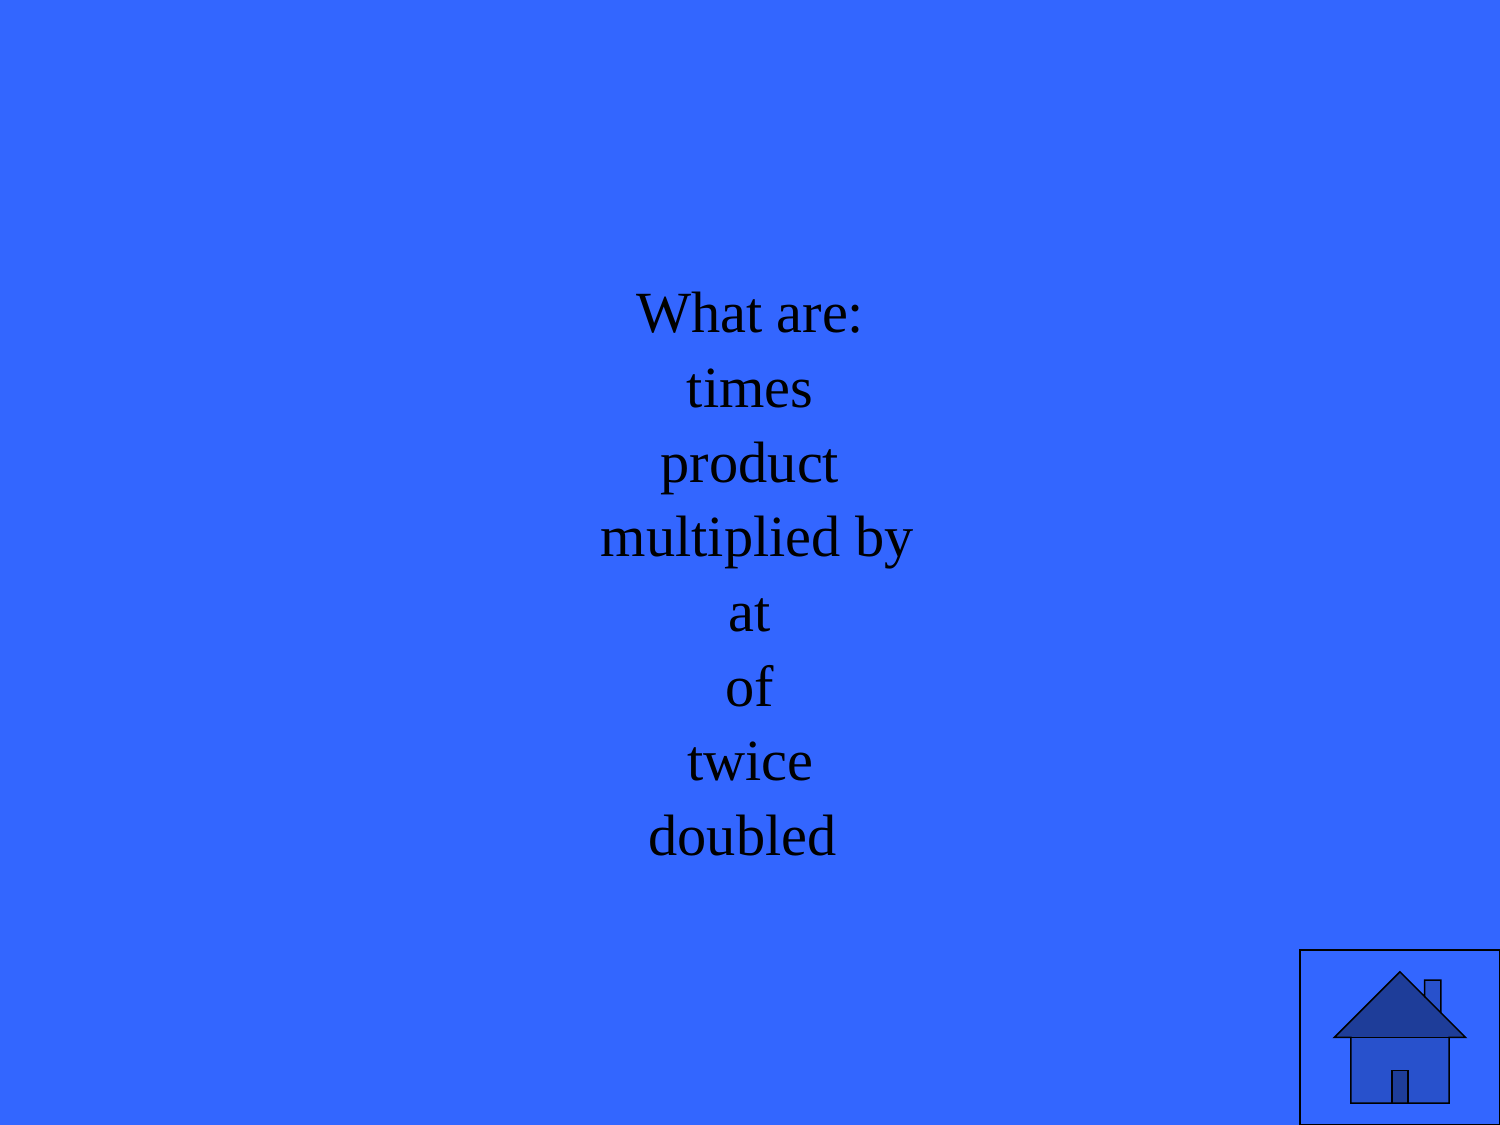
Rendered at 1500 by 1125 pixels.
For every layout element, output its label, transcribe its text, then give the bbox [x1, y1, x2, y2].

subtitle What are: times product multiplied by at of twice doubled [224, 274, 1276, 926]
text_box [1299, 950, 1500, 1125]
